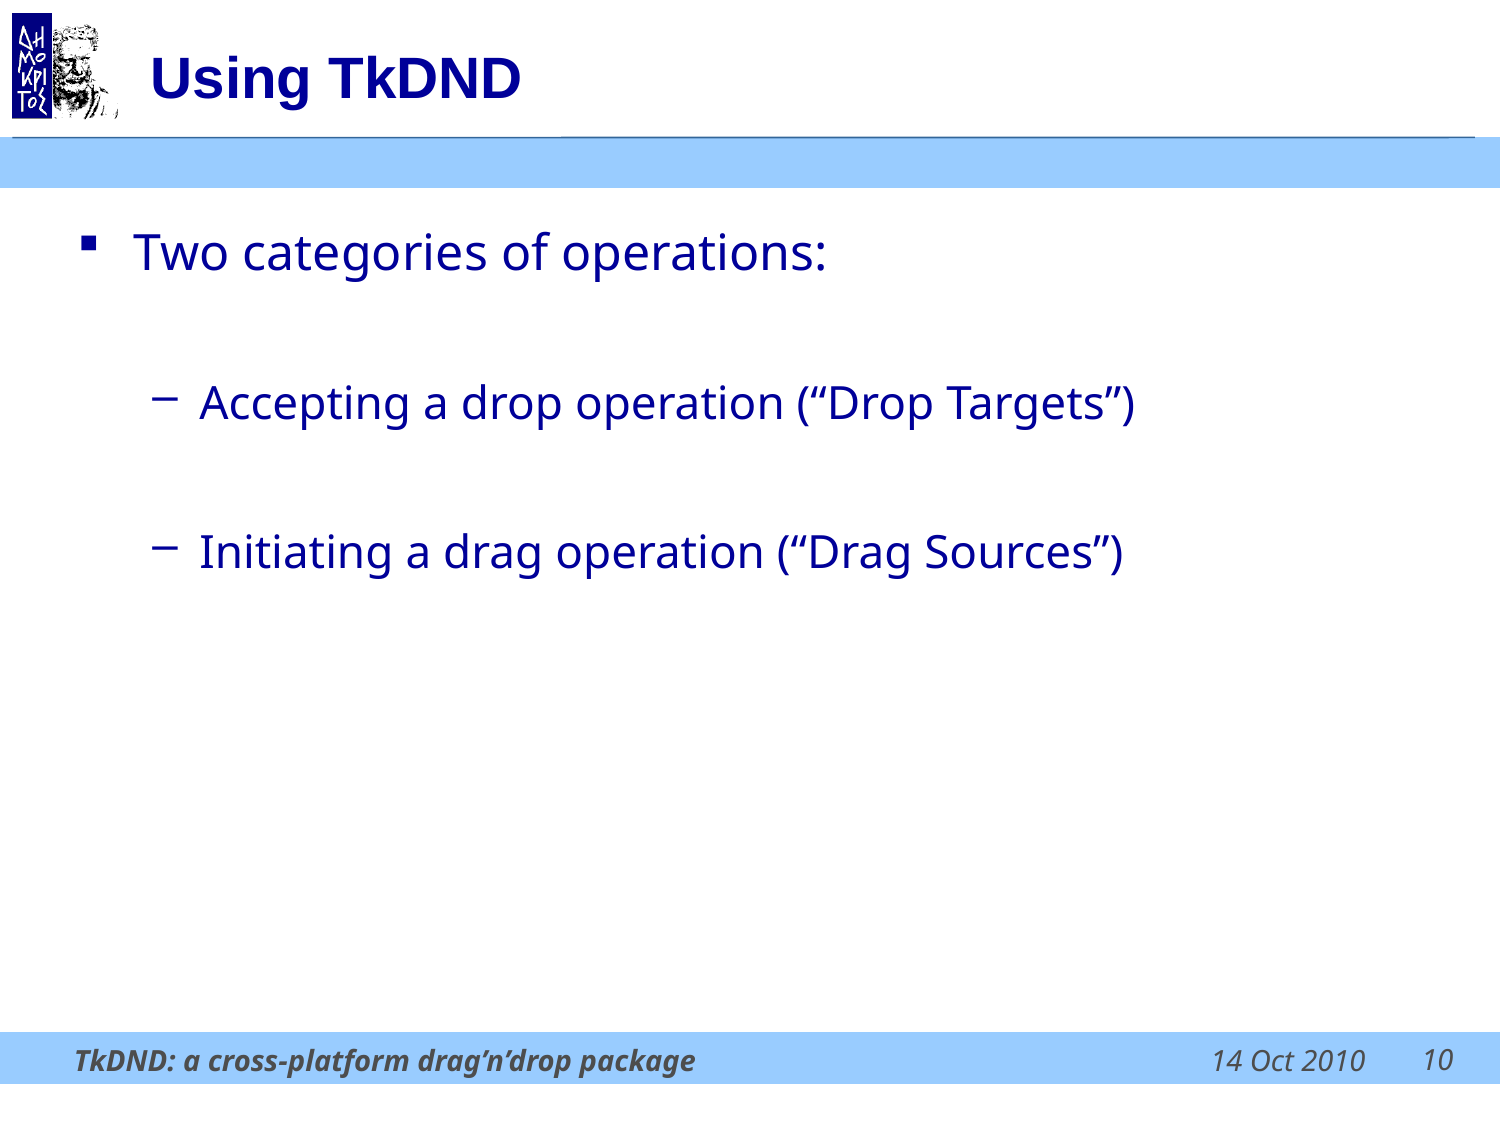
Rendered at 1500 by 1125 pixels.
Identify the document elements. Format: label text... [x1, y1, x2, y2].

slide_number 10 [1399, 1033, 1476, 1084]
picture [11, 13, 118, 120]
list Two categories of operations: Accepting a drop operation (“Drop Targets”) Initiating a drag operation (“Drag Sources”) [62, 212, 1438, 1001]
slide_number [1190, 1034, 1381, 1086]
footer TkDND: a cross-platform drag’n’drop package [58, 1034, 1190, 1086]
title Using TkDND [135, 12, 1476, 138]
